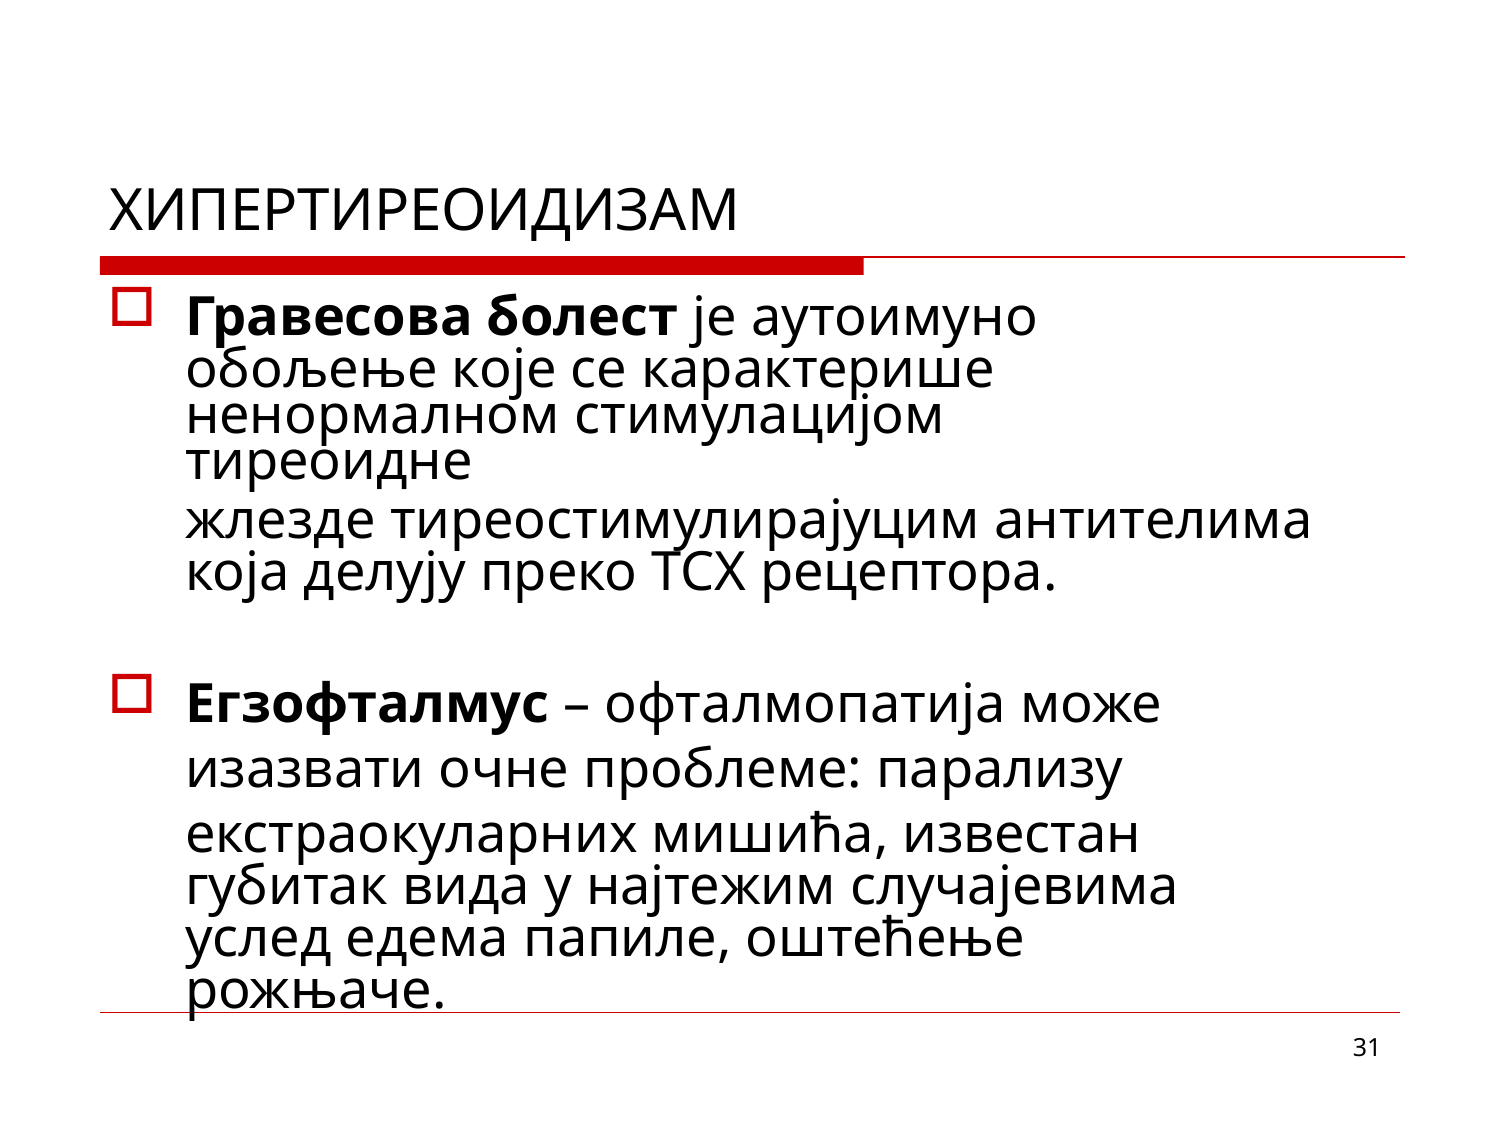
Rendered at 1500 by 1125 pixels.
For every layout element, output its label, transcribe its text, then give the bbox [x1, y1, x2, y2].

slide_number 31 [1348, 1029, 1390, 1125]
title ХИПЕРТИРЕОИДИЗАМ [107, 169, 764, 279]
text_box Гравесова болест је аутоимуно обољење које се карактерише ненормалном стимулацијом тиреоидне жлезде тиреостимулирајуцим антителима која делују преко ТСХ рецептора. Егзофталмус – офталмопатија може изазвати очне проблеме: парализу екстраокуларних мишића, известан губитак вида у најтежим случајевима услед едема папиле, оштећење рожњаче. [105, 279, 1379, 1020]
